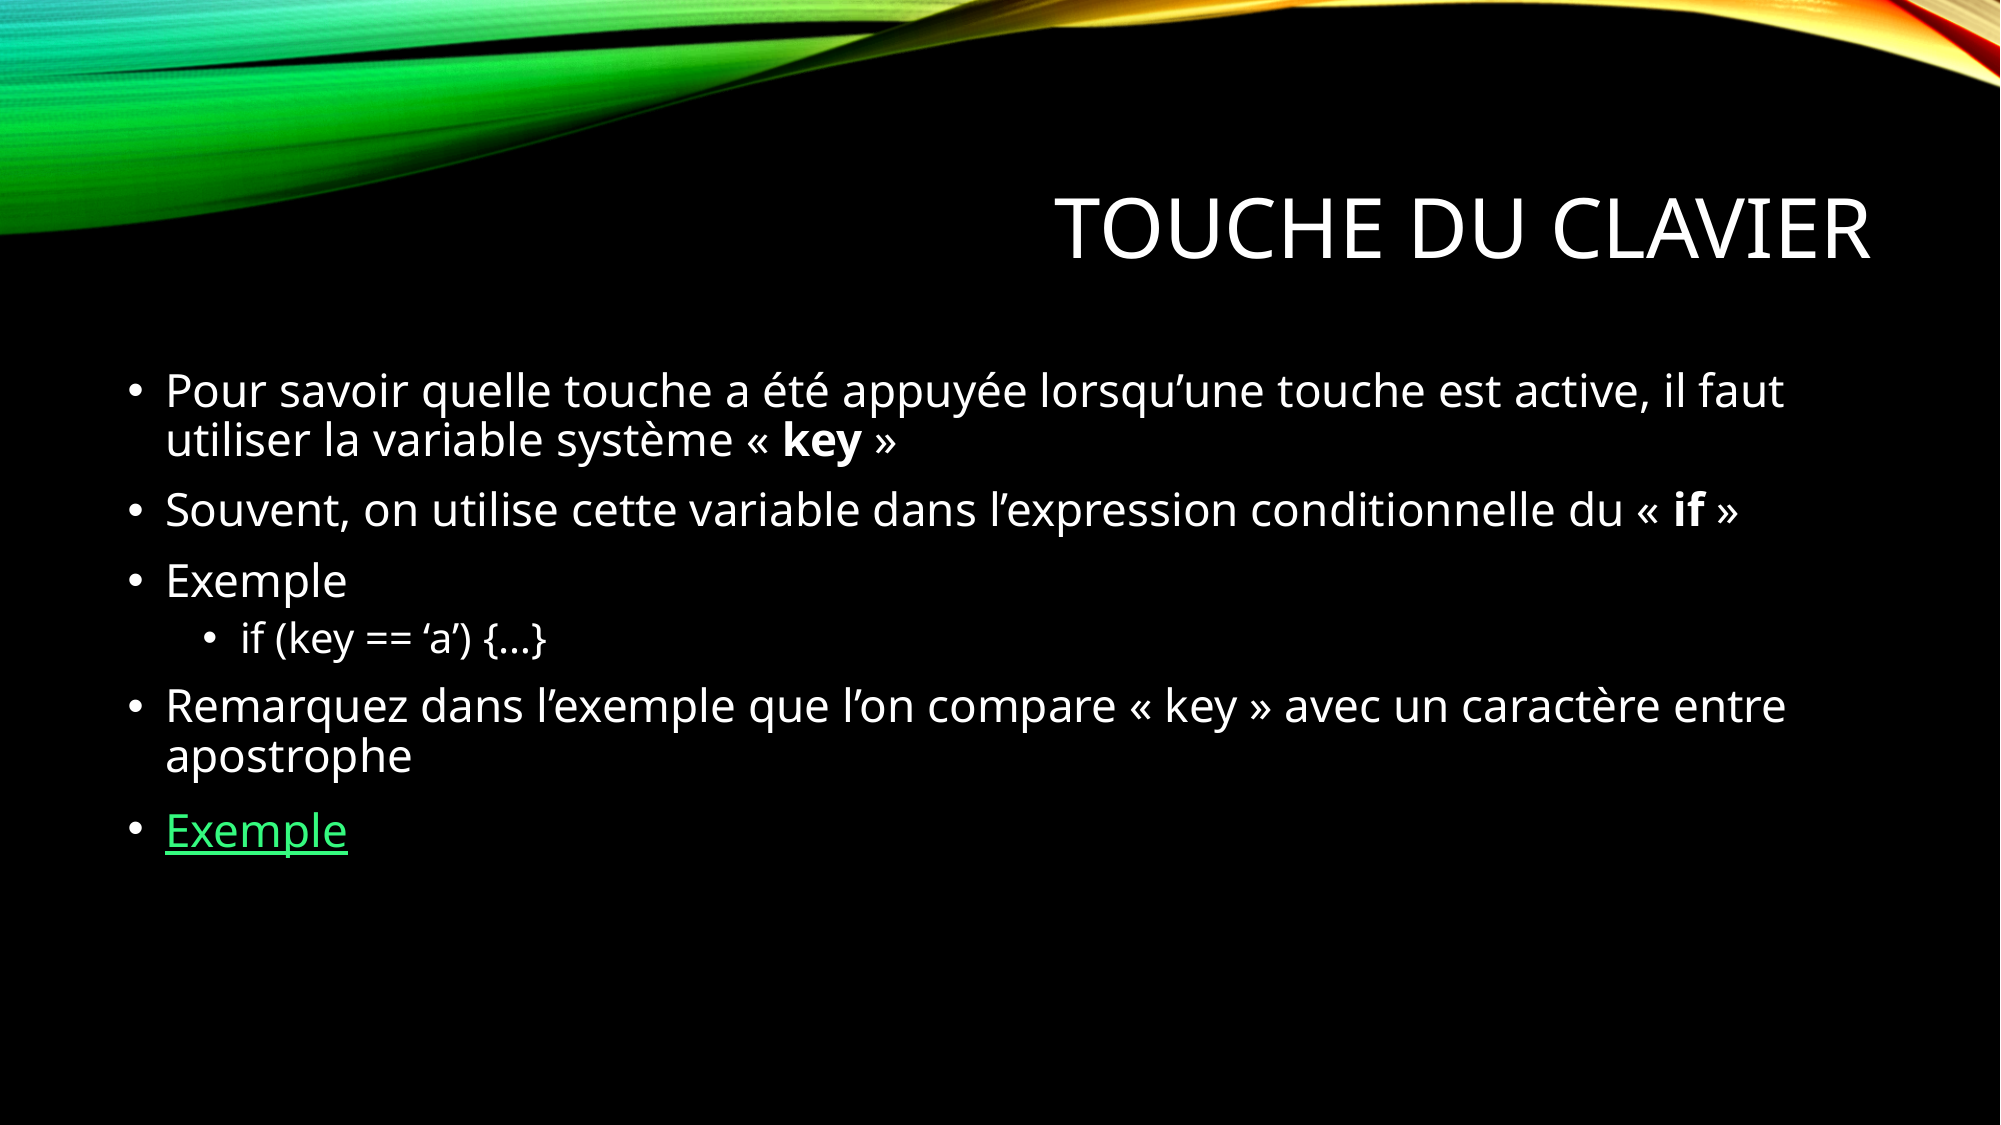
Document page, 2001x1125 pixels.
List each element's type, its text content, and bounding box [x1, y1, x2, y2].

picture [0, 0, 2000, 237]
list Pour savoir quelle touche a été appuyée lorsqu’une touche est active, il faut utiliser la variable système « key » Souvent, on utilise cette variable dans l’expression conditionnelle du « if » Exemple if (key == ‘a’) {…} Remarquez dans l’exemple que l’on compare « key » avec un caractère entre apostrophe Exemple [112, 360, 1888, 1021]
title Touche du clavier [474, 125, 1888, 338]
